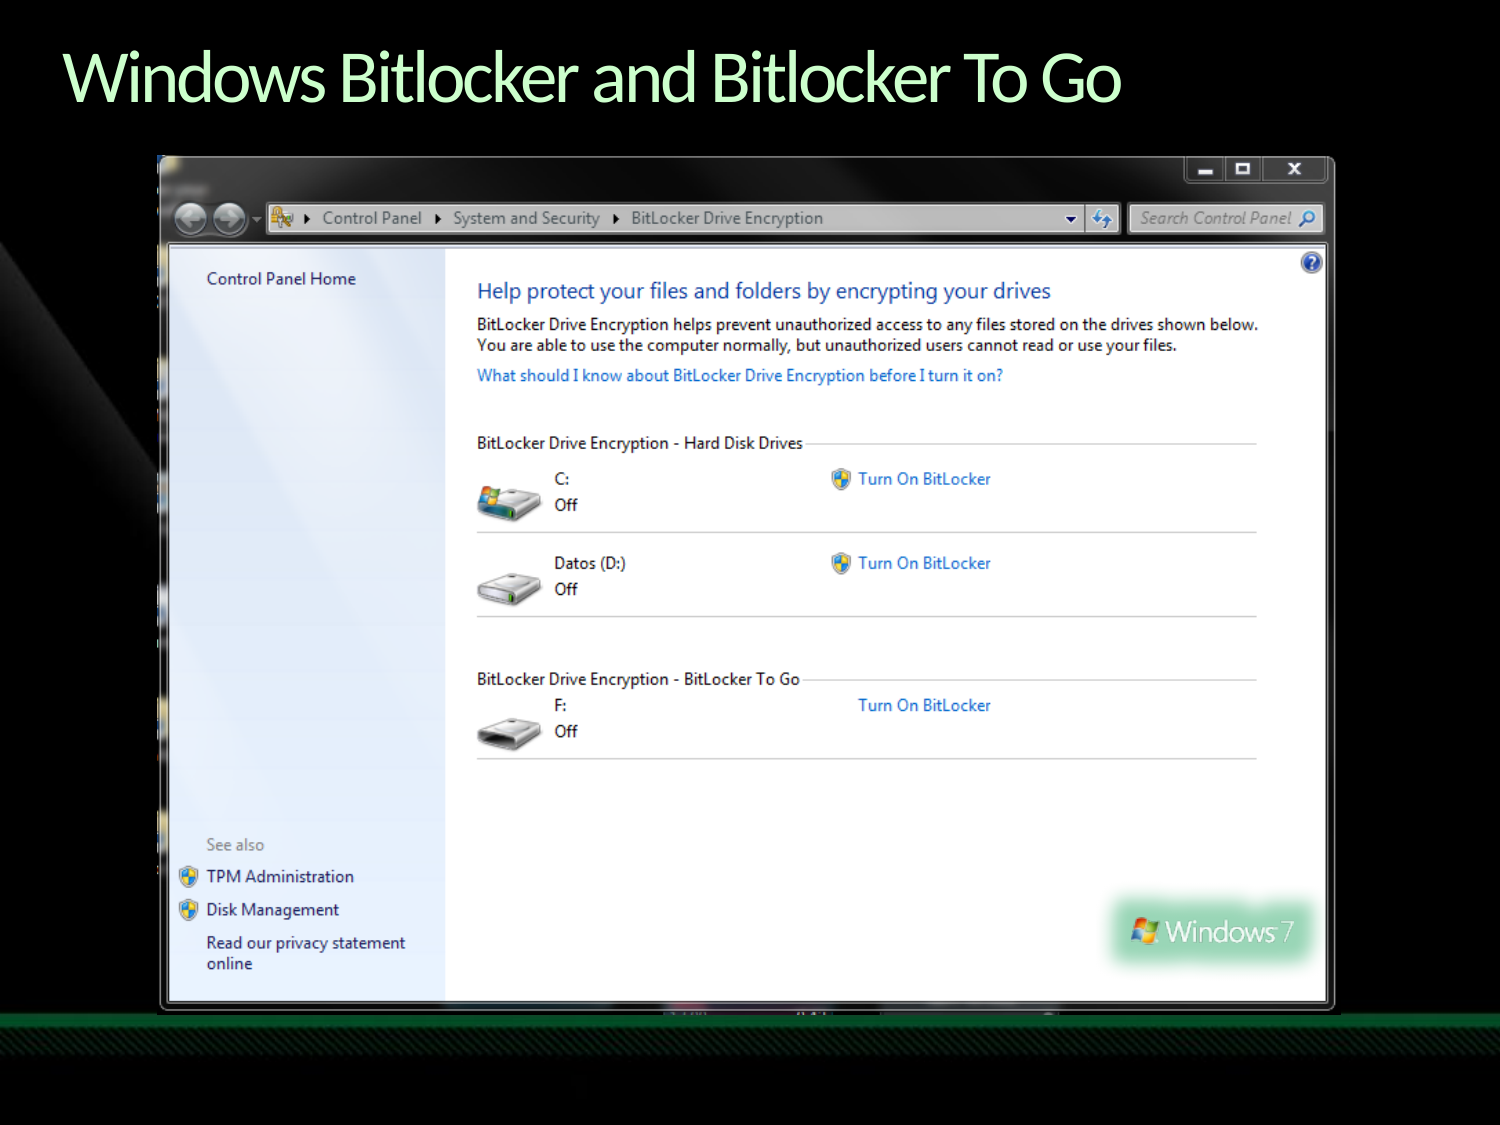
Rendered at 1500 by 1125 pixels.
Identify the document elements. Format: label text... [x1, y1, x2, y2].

picture [0, 0, 1500, 1125]
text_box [157, 155, 1342, 1016]
title Windows Bitlocker and Bitlocker To Go [62, 37, 1438, 120]
